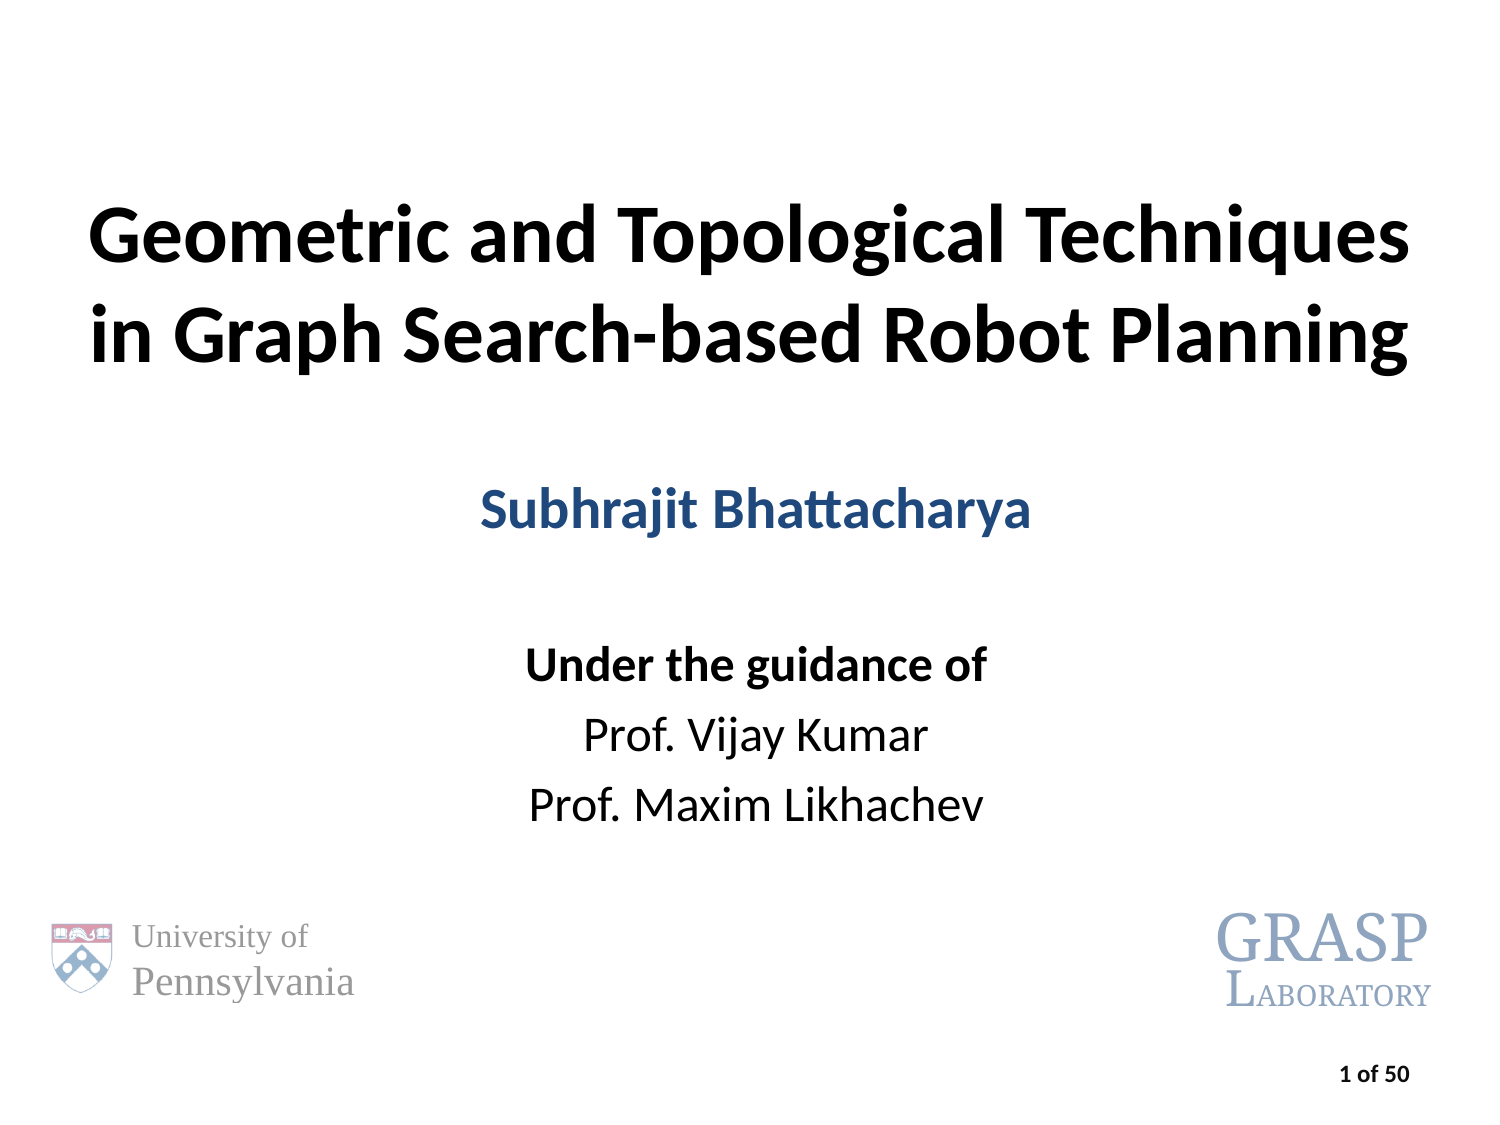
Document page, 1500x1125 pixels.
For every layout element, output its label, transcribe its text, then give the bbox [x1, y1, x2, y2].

title Geometric and Topological Techniques in Graph Search-based Robot Planning [0, 158, 1500, 400]
subtitle Subhrajit Bhattacharya Under the guidance of Prof. Vijay Kumar Prof. Maxim Likhachev [112, 462, 1400, 925]
slide_number 1 of 50 [1074, 1042, 1425, 1103]
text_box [37, 906, 382, 1013]
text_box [1199, 887, 1456, 1026]
